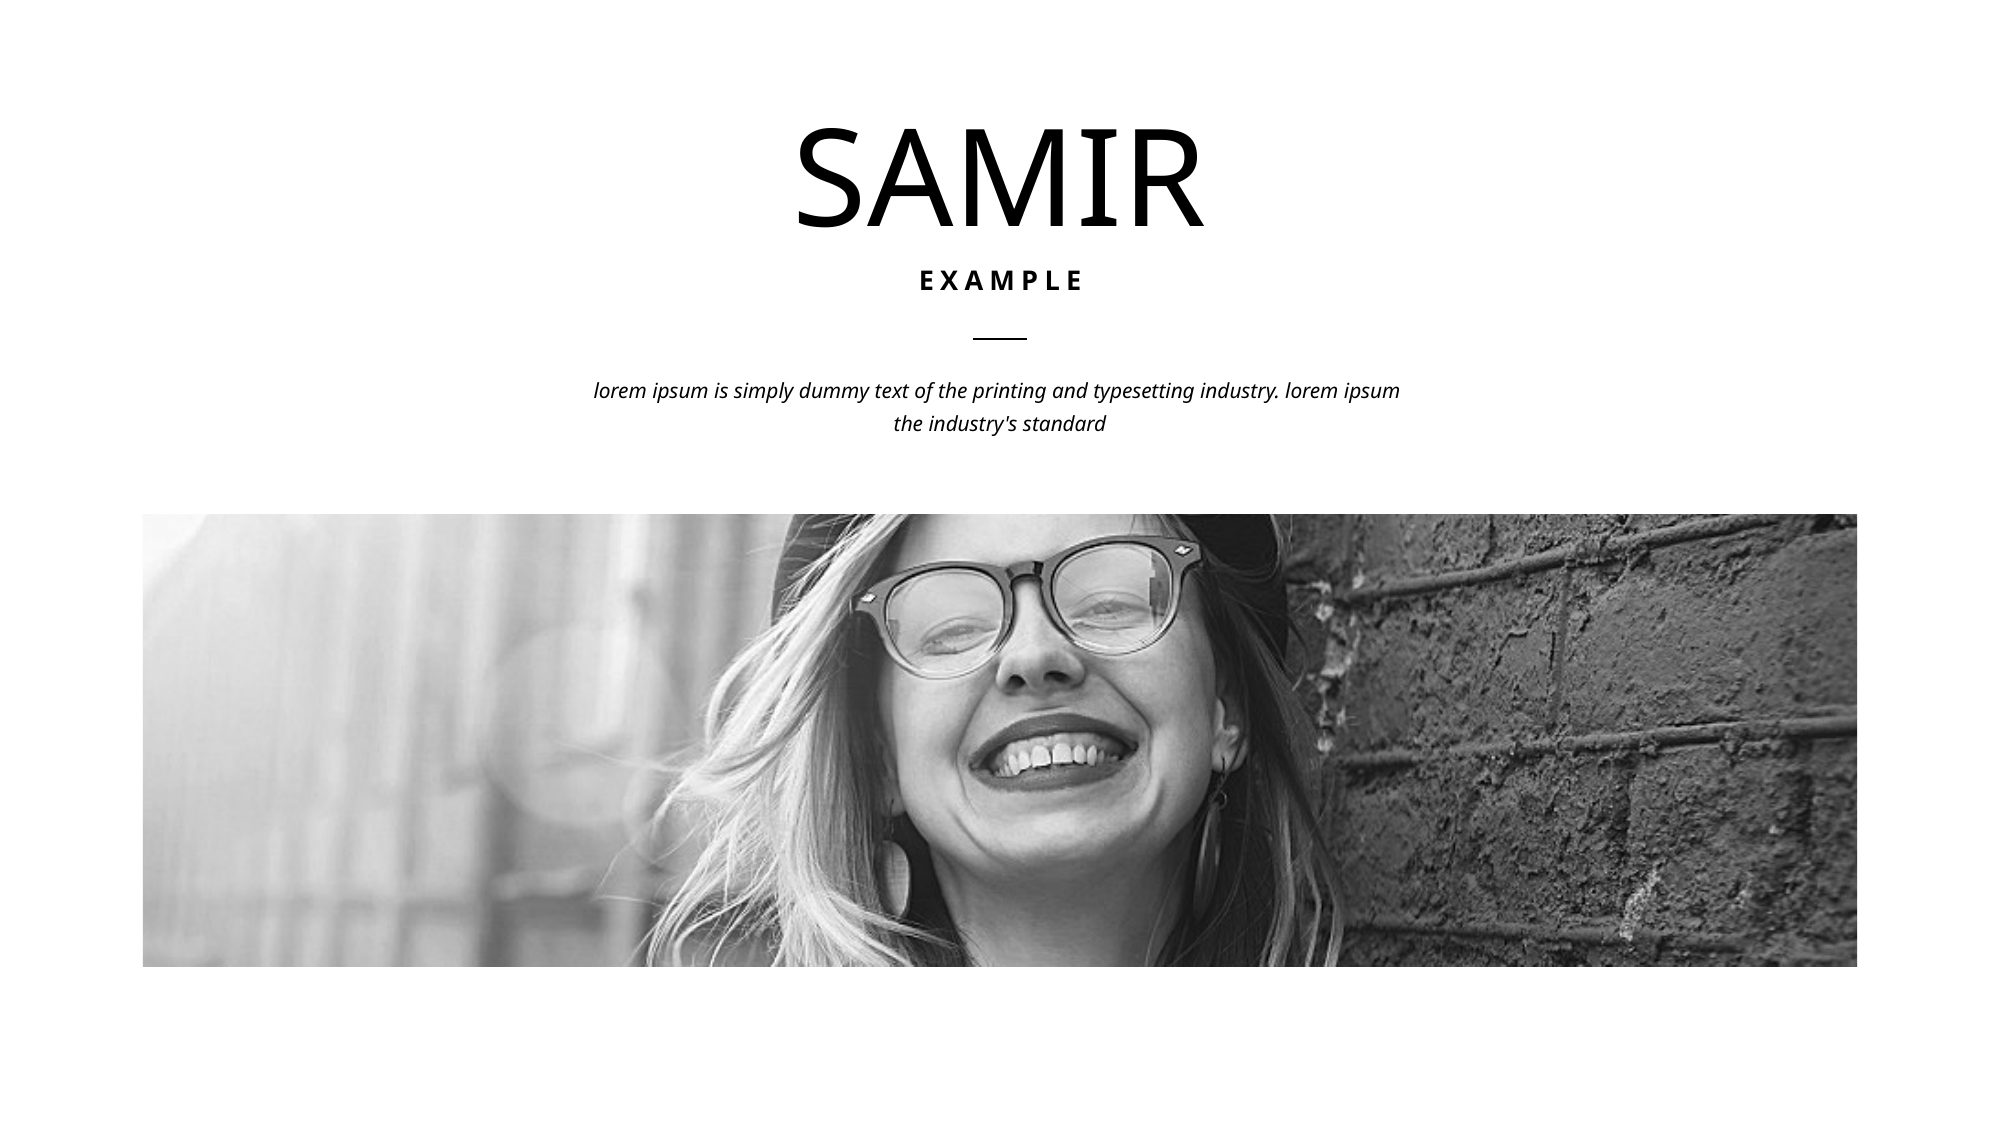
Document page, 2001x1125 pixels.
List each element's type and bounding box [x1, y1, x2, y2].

text_box [531, 83, 1469, 441]
picture [142, 513, 1858, 967]
